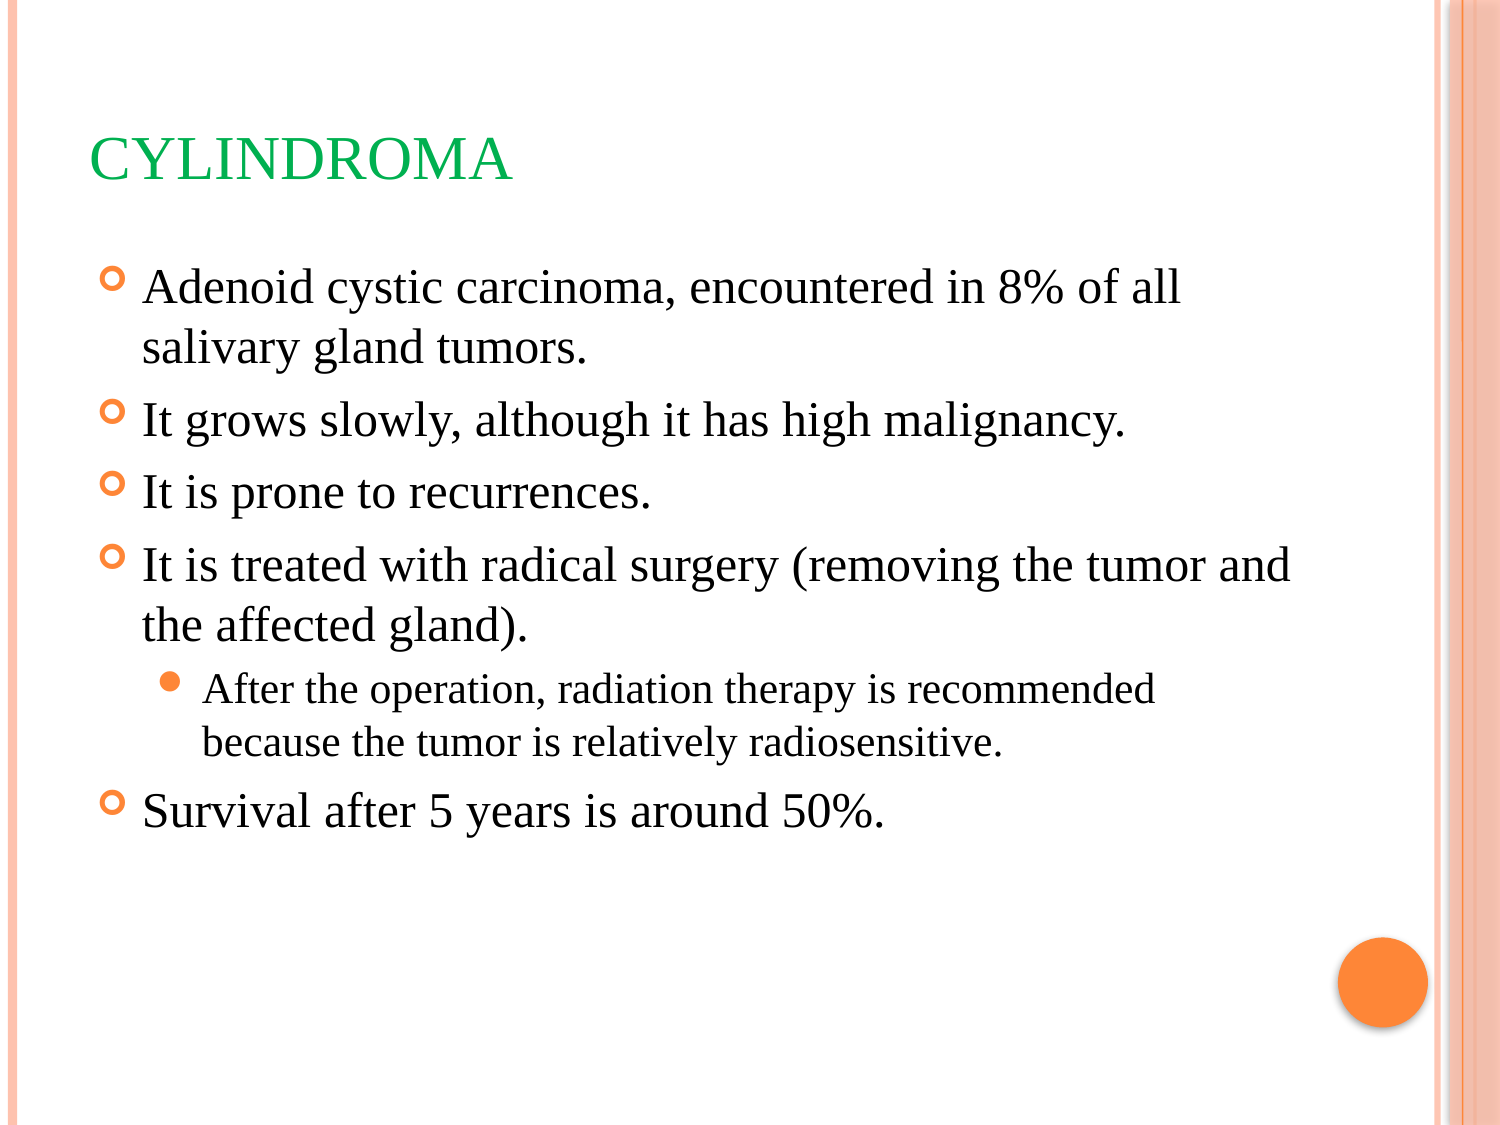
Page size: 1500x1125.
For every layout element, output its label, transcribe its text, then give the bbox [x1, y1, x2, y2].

title Cylindroma [75, 45, 1300, 200]
list Adenoid cystic carcinoma, encountered in 8% of all salivary gland tumors. It grows slowly, although it has high malignancy. It is prone to recurrences. It is treated with radical surgery (removing the tumor and the affected gland). After the operation, radiation therapy is recommended because the tumor is relatively radiosensitive. Survival after 5 years is around 50%. [82, 246, 1307, 1046]
